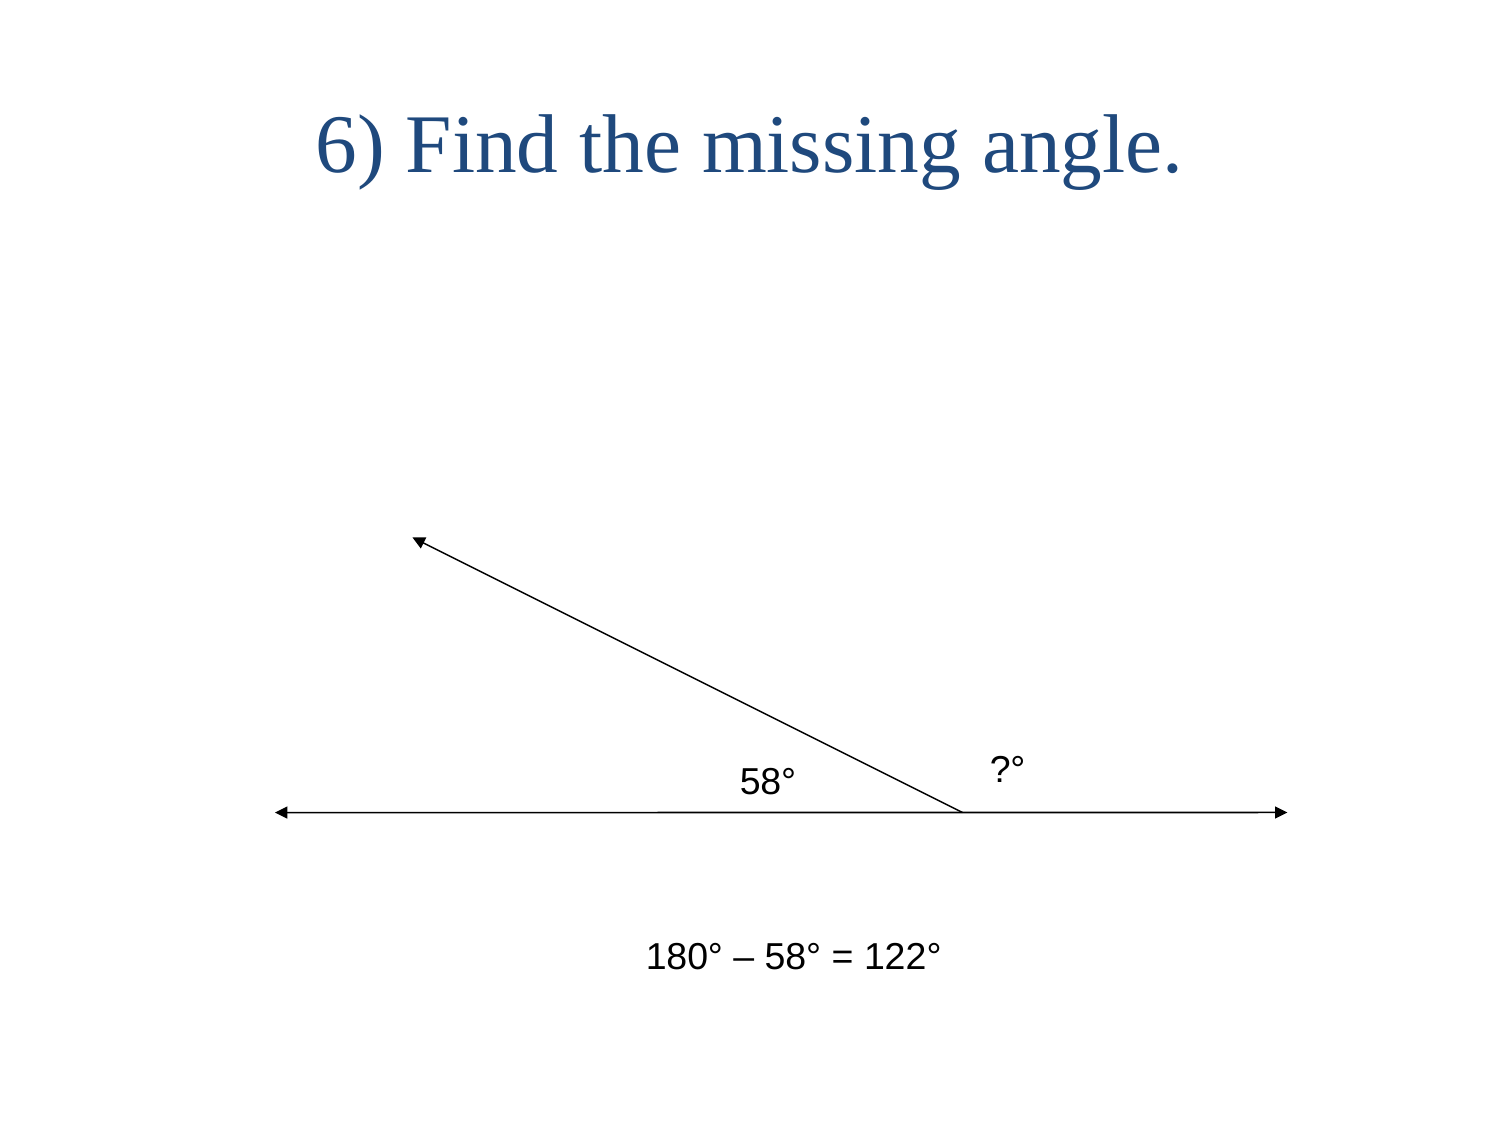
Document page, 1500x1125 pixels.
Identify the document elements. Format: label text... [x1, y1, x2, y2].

text_box [412, 537, 836, 749]
text_box [274, 806, 961, 819]
text_box 180° – 58° = 122° [524, 924, 1063, 985]
text_box 6) Find the missing angle. [74, 45, 1425, 233]
text_box ?° [975, 737, 1088, 798]
text_box 58° [724, 749, 888, 810]
text_box [963, 806, 1288, 819]
